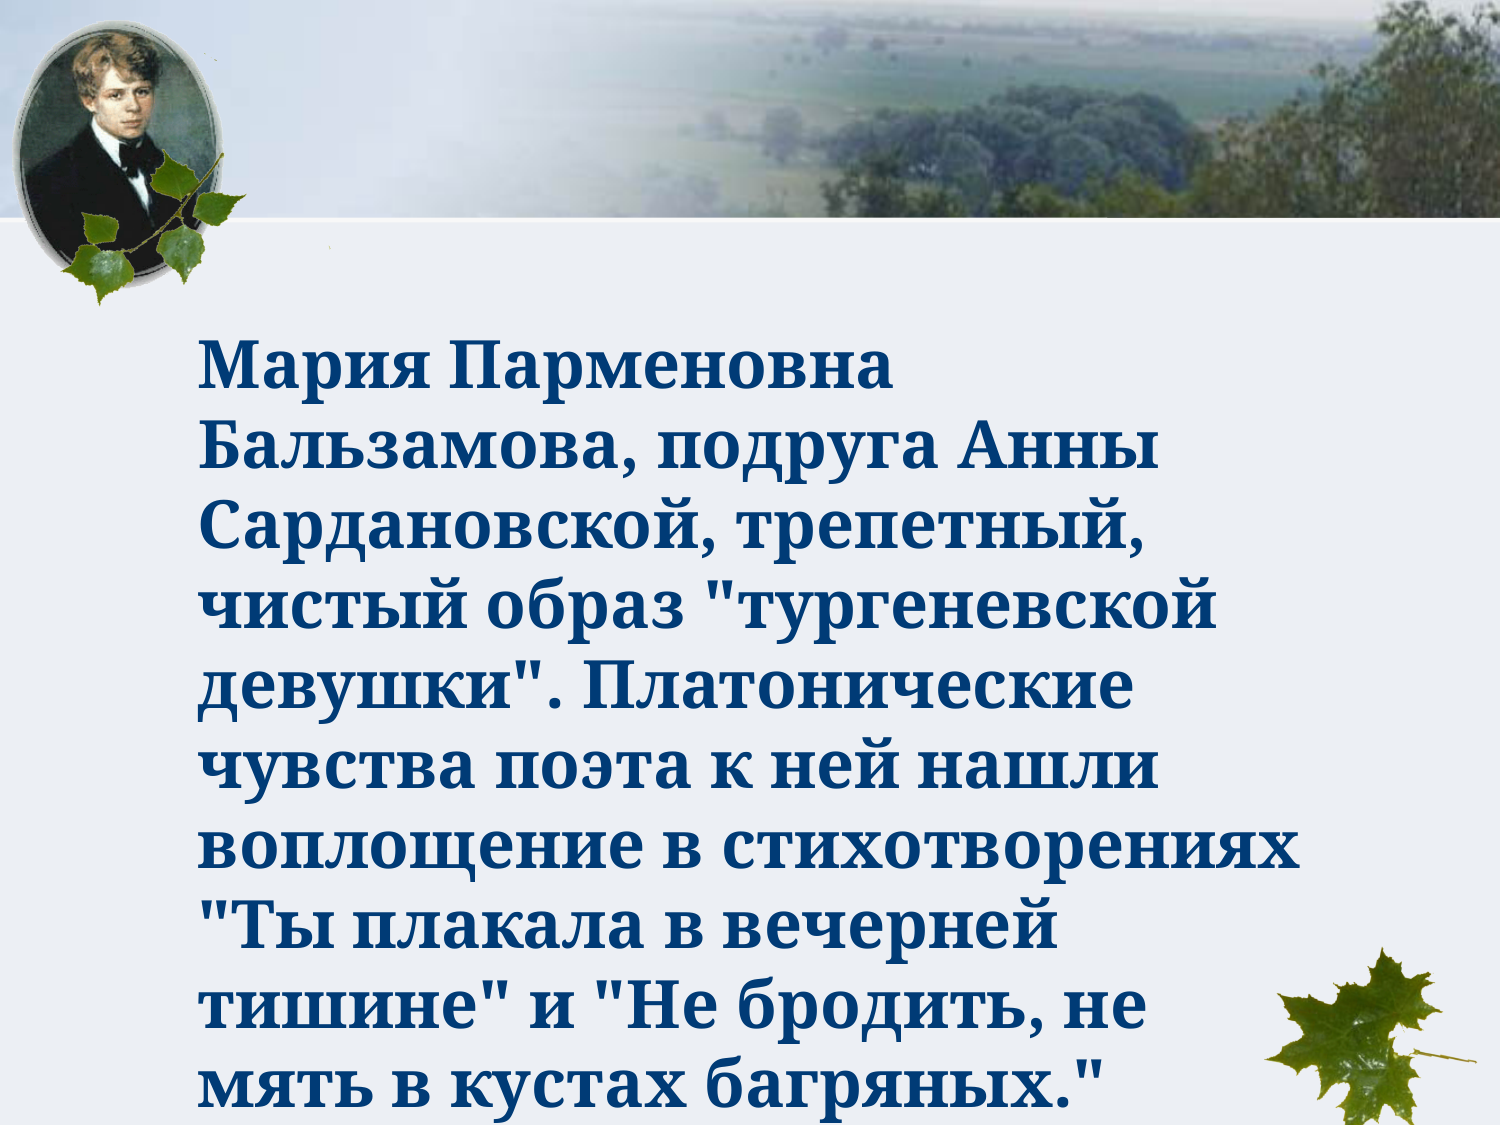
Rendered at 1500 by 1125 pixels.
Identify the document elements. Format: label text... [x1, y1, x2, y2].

text_box Мария Парменовна Бальзамова, подруга Анны Сардановской, трепетный, чистый образ "тургеневской девушки". Платонические чувства поэта к ней нашли воплощение в стихотворениях "Ты плакала в вечерней тишине" и "Не бродить, не мять в кустах багряных." [183, 314, 1329, 1125]
picture [0, 0, 1500, 1125]
